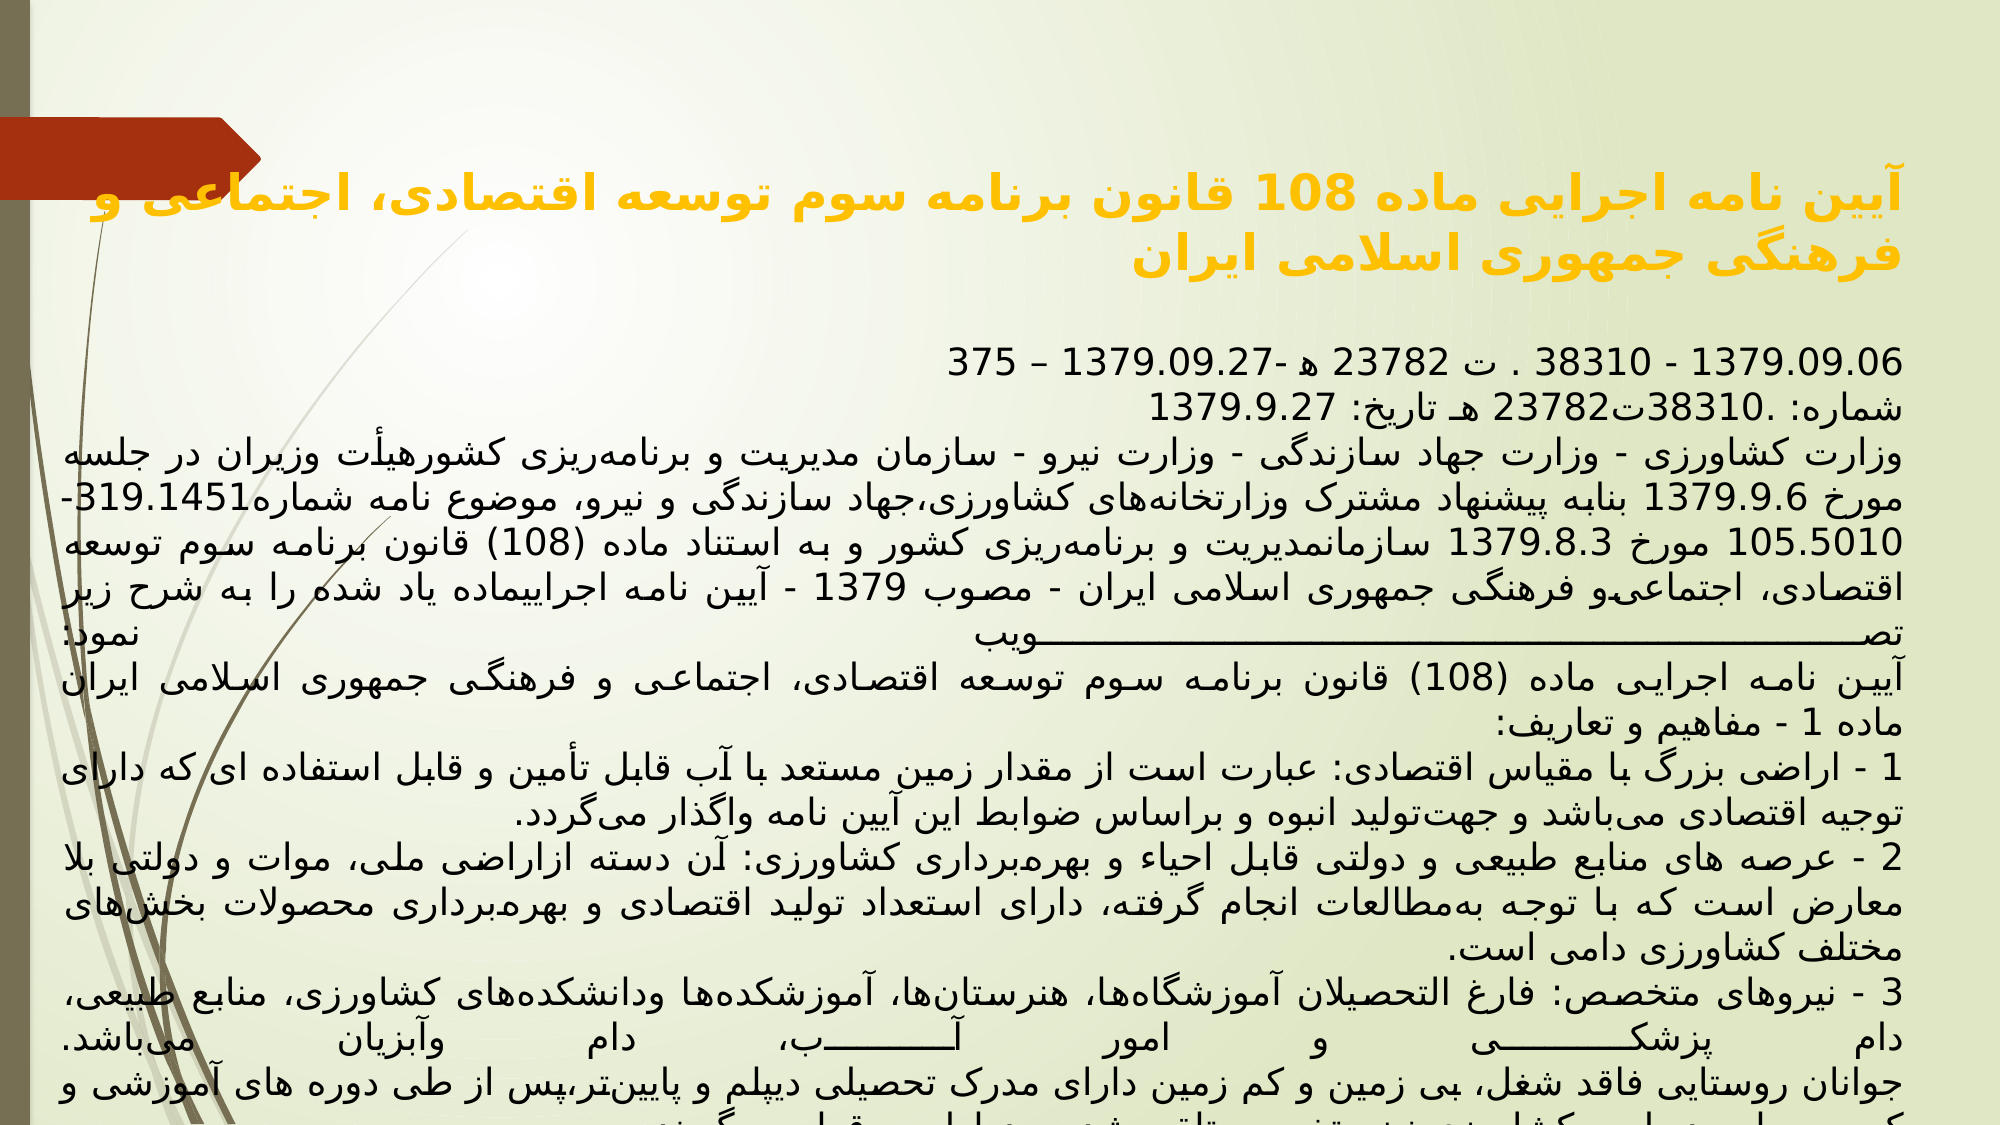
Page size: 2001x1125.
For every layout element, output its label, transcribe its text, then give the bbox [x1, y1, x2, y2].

text_box 1379.09.06 - 38310 . ت 23782 ه‍ -1379.09.27 – 375 ‌شماره: .38310ت23782 هـ تاریخ: 1379.9.27 ‌وزارت کشاورزی - وزارت جهاد سازندگی - وزارت نیرو - سازمان مدیریت و برنامه‌ریزی کشورهیأت وزیران در جلسه مورخ 1379.9.6 بنابه پیشنهاد مشترک وزارتخانه‌های کشاورزی،جهاد سازندگی و نیرو، موضوع نامه شماره319.1451-105.5010 مورخ 1379.8.3 سازمانمدیریت و برنامه‌ریزی کشور و به استناد ماده (108) قانون برنامه سوم توسعه اقتصادی، اجتماعی‌و فرهنگی جمهوری اسلامی ایران - مصوب 1379 - آیین نامه اجراییماده یاد شده را به شرح زیر تصویب نمود: ‌آیین نامه اجرایی ماده (108) قانون برنامه سوم توسعه اقتصادی، اجتماعی و فرهنگی جمهوری اسلامی ایران ماده 1 - ‌مفاهیم و تعاریف: 1 - اراضی بزرگ با مقیاس اقتصادی: عبارت است از مقدار زمین مستعد با آب قابل تأمین و قابل استفاده ای که دارای توجیه اقتصادی می‌باشد و جهت‌تولید انبوه و براساس ضوابط این آیین نامه واگذار می‌گردد. 2 - عرصه های منابع طبیعی و دولتی قابل احیاء و بهره‌برداری کشاورزی: آن دسته ازاراضی ملی، موات و دولتی بلا معارض است که با توجه به‌مطالعات انجام گرفته، دارای استعداد تولید اقتصادی و بهره‌برداری محصولات بخش‌های مختلف کشاورزی دامی است. 3 - نیروهای متخصص: فارغ التحصیلان آموزشگاه‌ها، هنرستان‌ها، آموزشکده‌ها ودانشکده‌های کشاورزی، منابع طبیعی، دام پزشکی و امور آب، دام و‌آبزیان می‌باشد. جوانان روستایی فاقد شغل، بی زمین و کم زمین دارای مدرک تحصیلی دیپلم و پایین‌تر،پس از طی دوره های آموزشی و کسب مهارت‌در امور کشاورزی نیز متخصص تلقی شده و دراولویت قرار می‌گیرند. [45, 288, 1919, 1125]
text_box آیین نامه اجرایی ماده 108 قانون برنامه سوم توسعه اقتصادی، اجتماعی و فرهنگی جمهوری اسلامی ایران [0, 152, 1919, 288]
